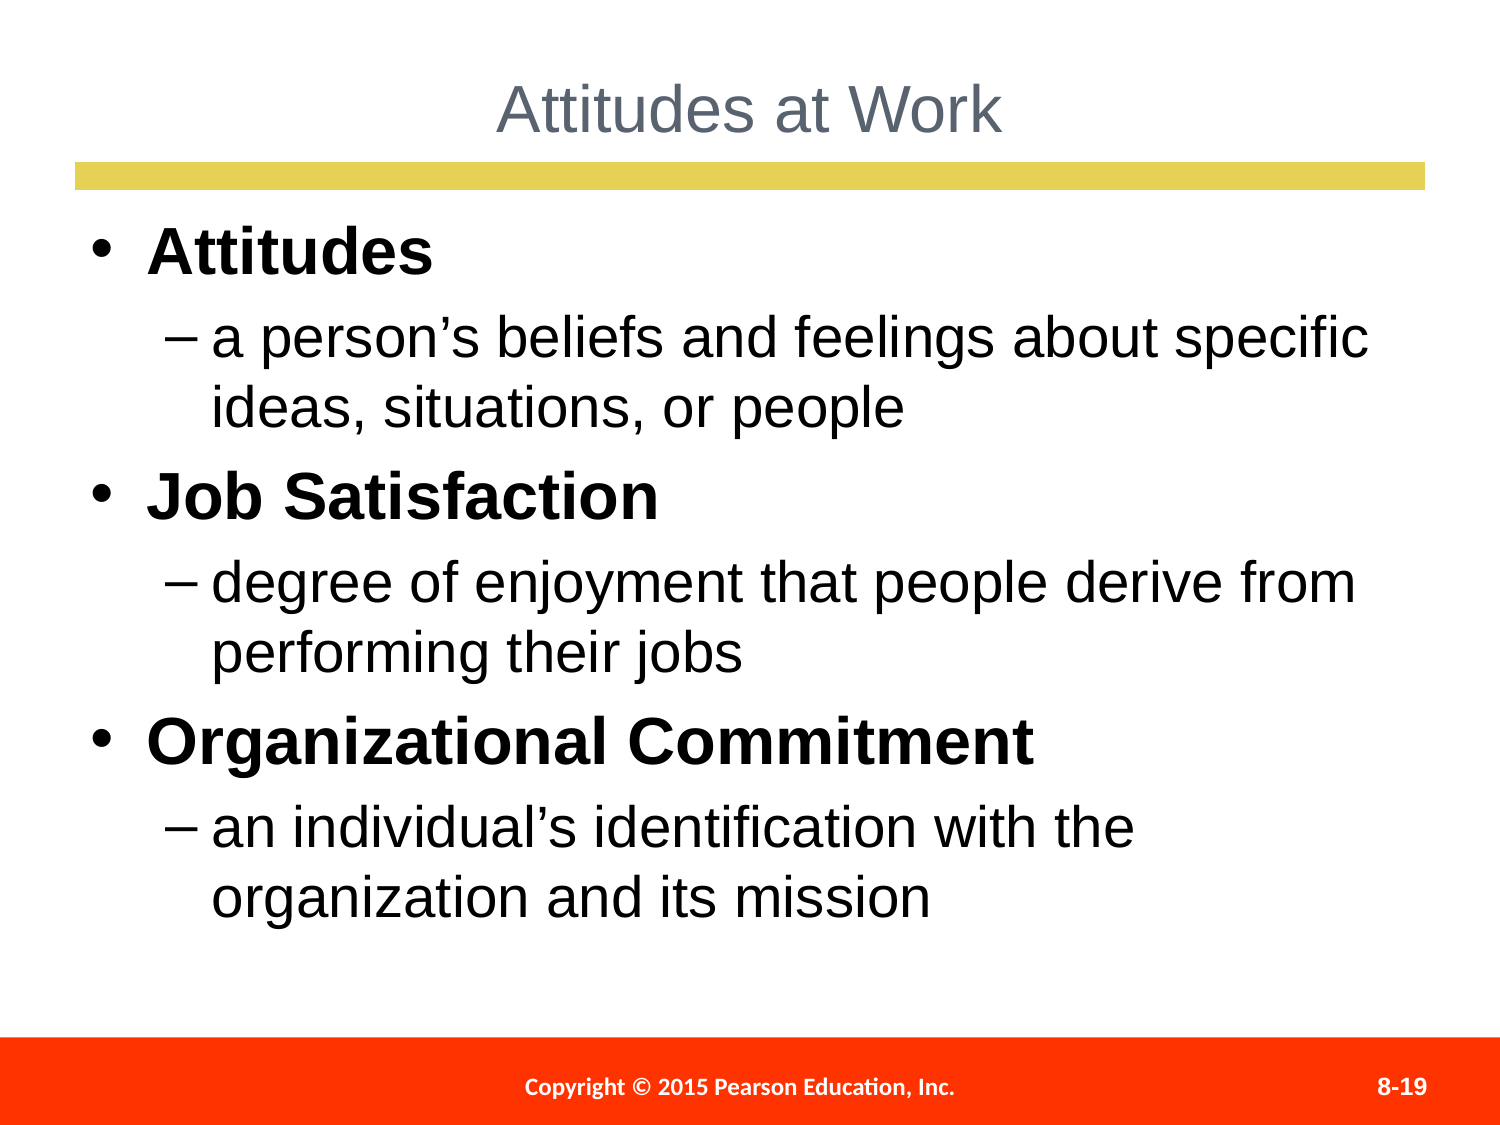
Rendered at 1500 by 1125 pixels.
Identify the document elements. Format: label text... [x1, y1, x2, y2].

list Attitudes a person’s beliefs and feelings about specific ideas, situations, or people Job Satisfaction degree of enjoyment that people derive from performing their jobs Organizational Commitment an individual’s identification with the organization and its mission [74, 199, 1426, 1006]
title Attitudes at Work [74, 12, 1426, 199]
